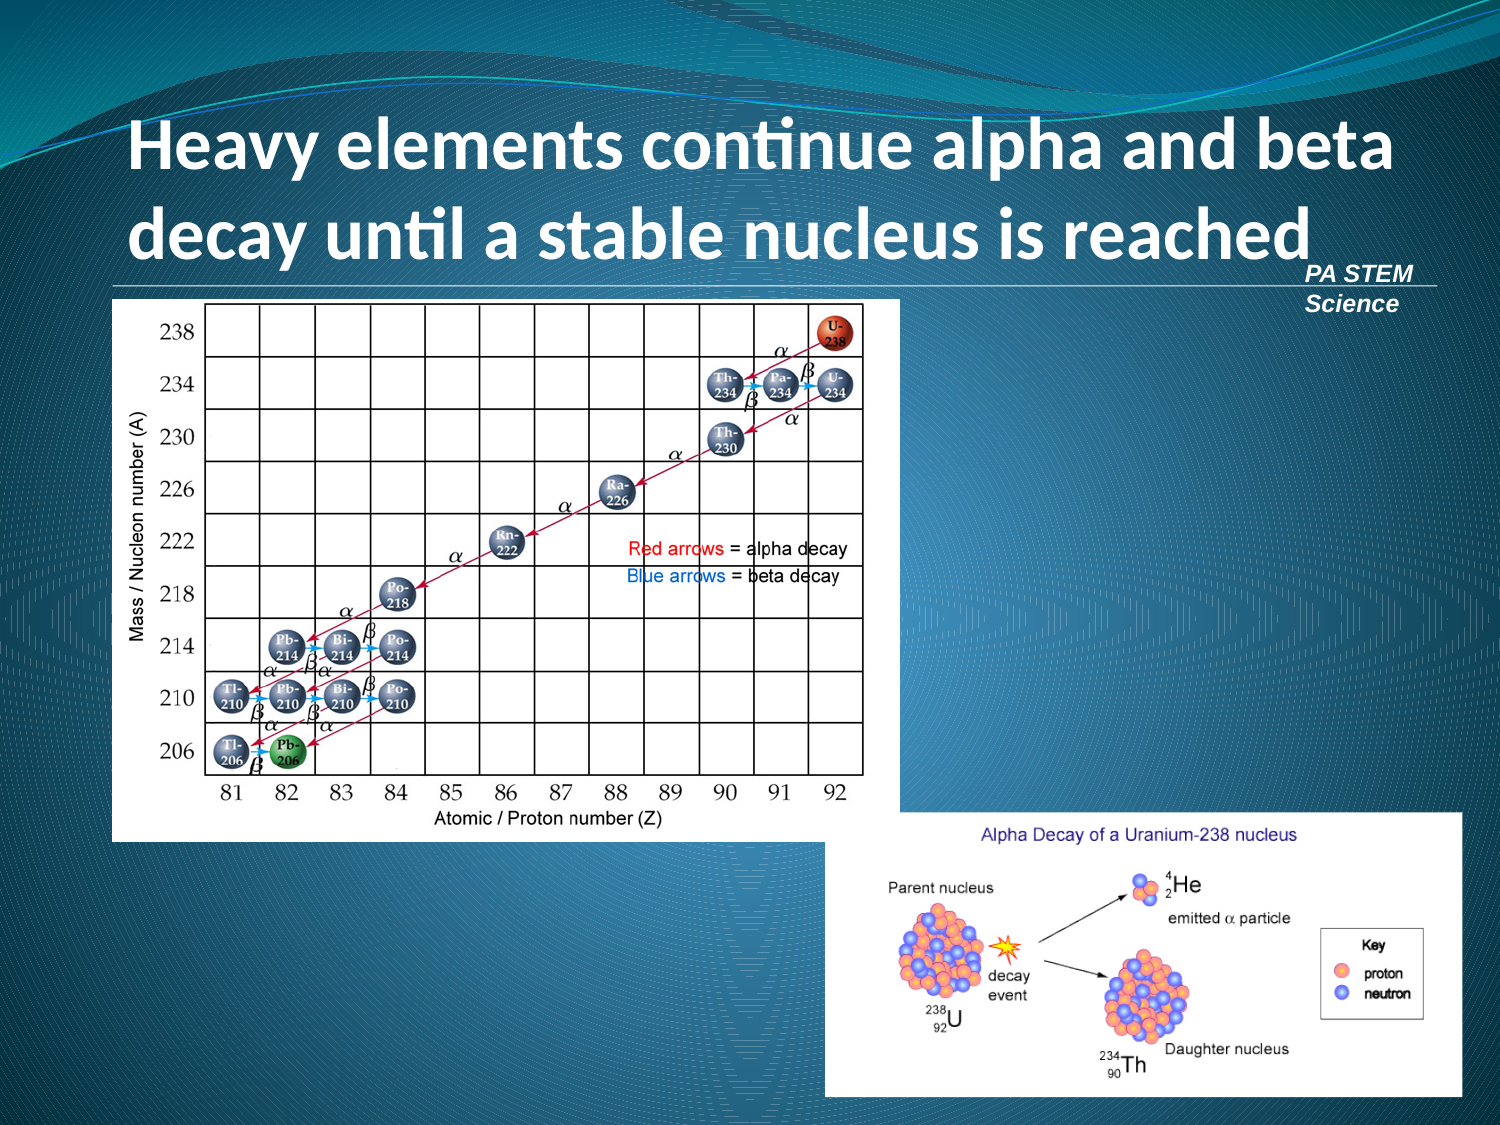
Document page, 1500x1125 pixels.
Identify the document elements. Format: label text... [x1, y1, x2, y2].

text_box Heavy elements continue alpha and beta decay until a stable nucleus is reached [112, 87, 1463, 283]
picture [112, 299, 901, 842]
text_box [112, 249, 1438, 326]
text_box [824, 812, 1463, 1101]
